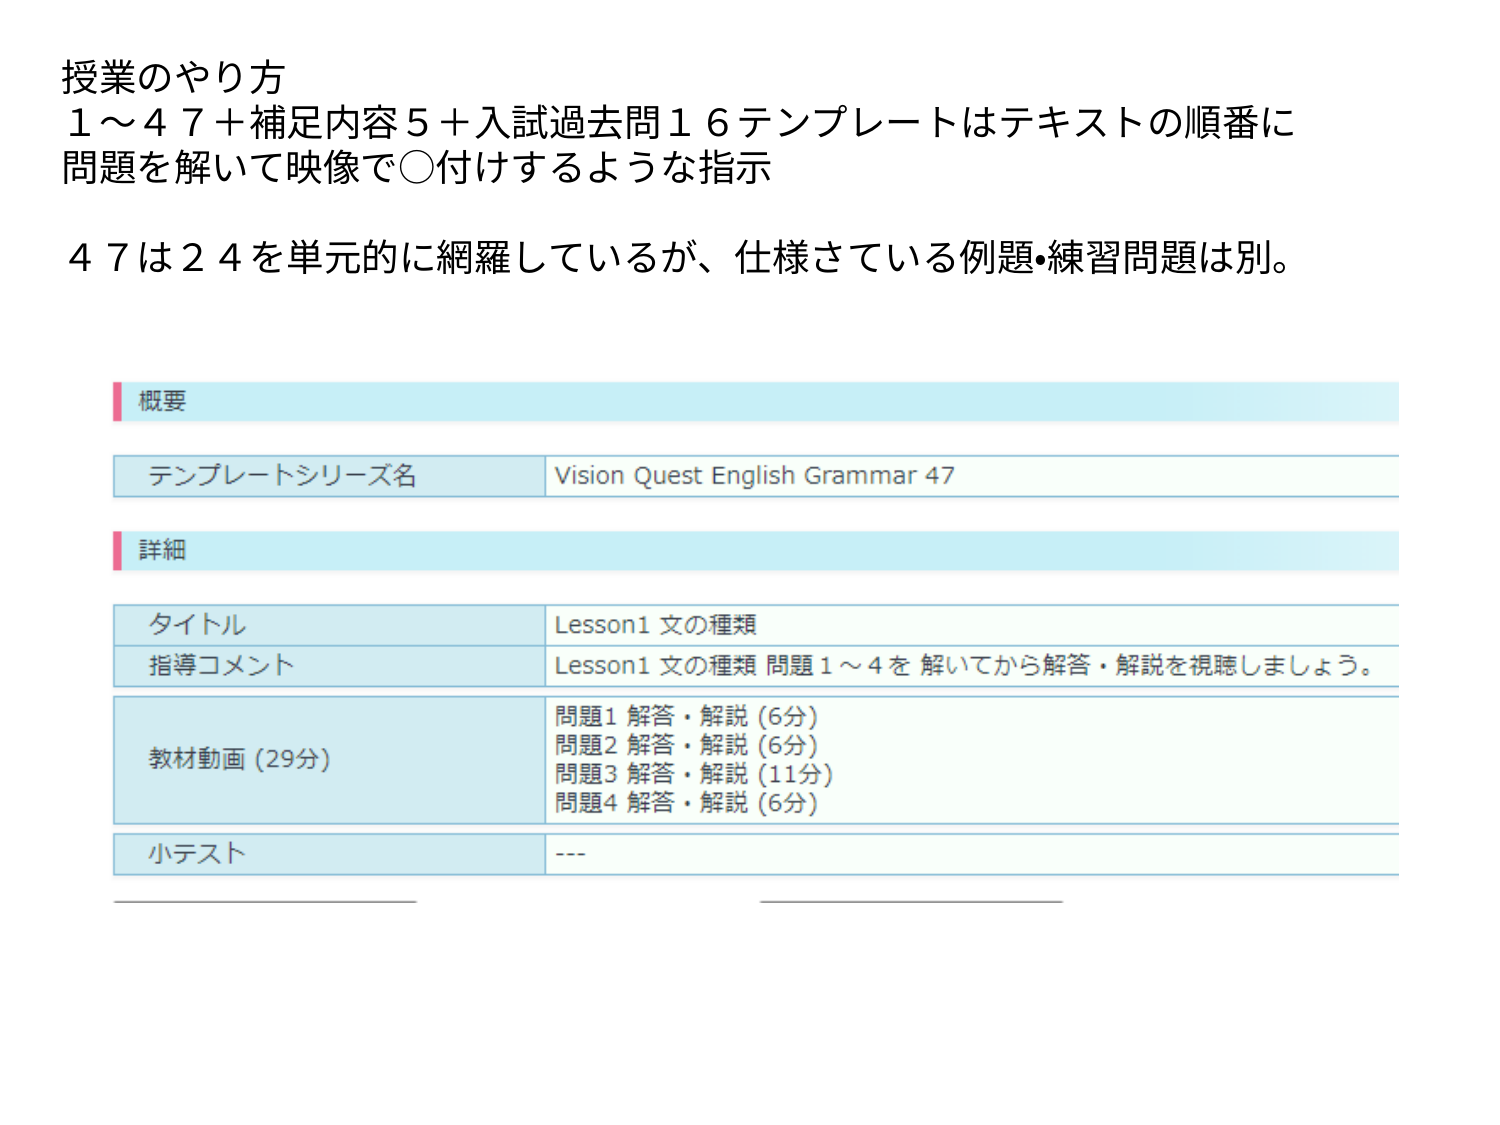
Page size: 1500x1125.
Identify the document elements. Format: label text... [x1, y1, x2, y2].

text_box 授業のやり方 １～４７＋補足内容５＋入試過去問１６テンプレートはテキストの順番に問題を解いて映像で○付けするような指示 ４７は２４を単元的に網羅しているが、仕様さている例題・練習問題は別。 [46, 46, 1336, 332]
picture [105, 374, 1399, 903]
